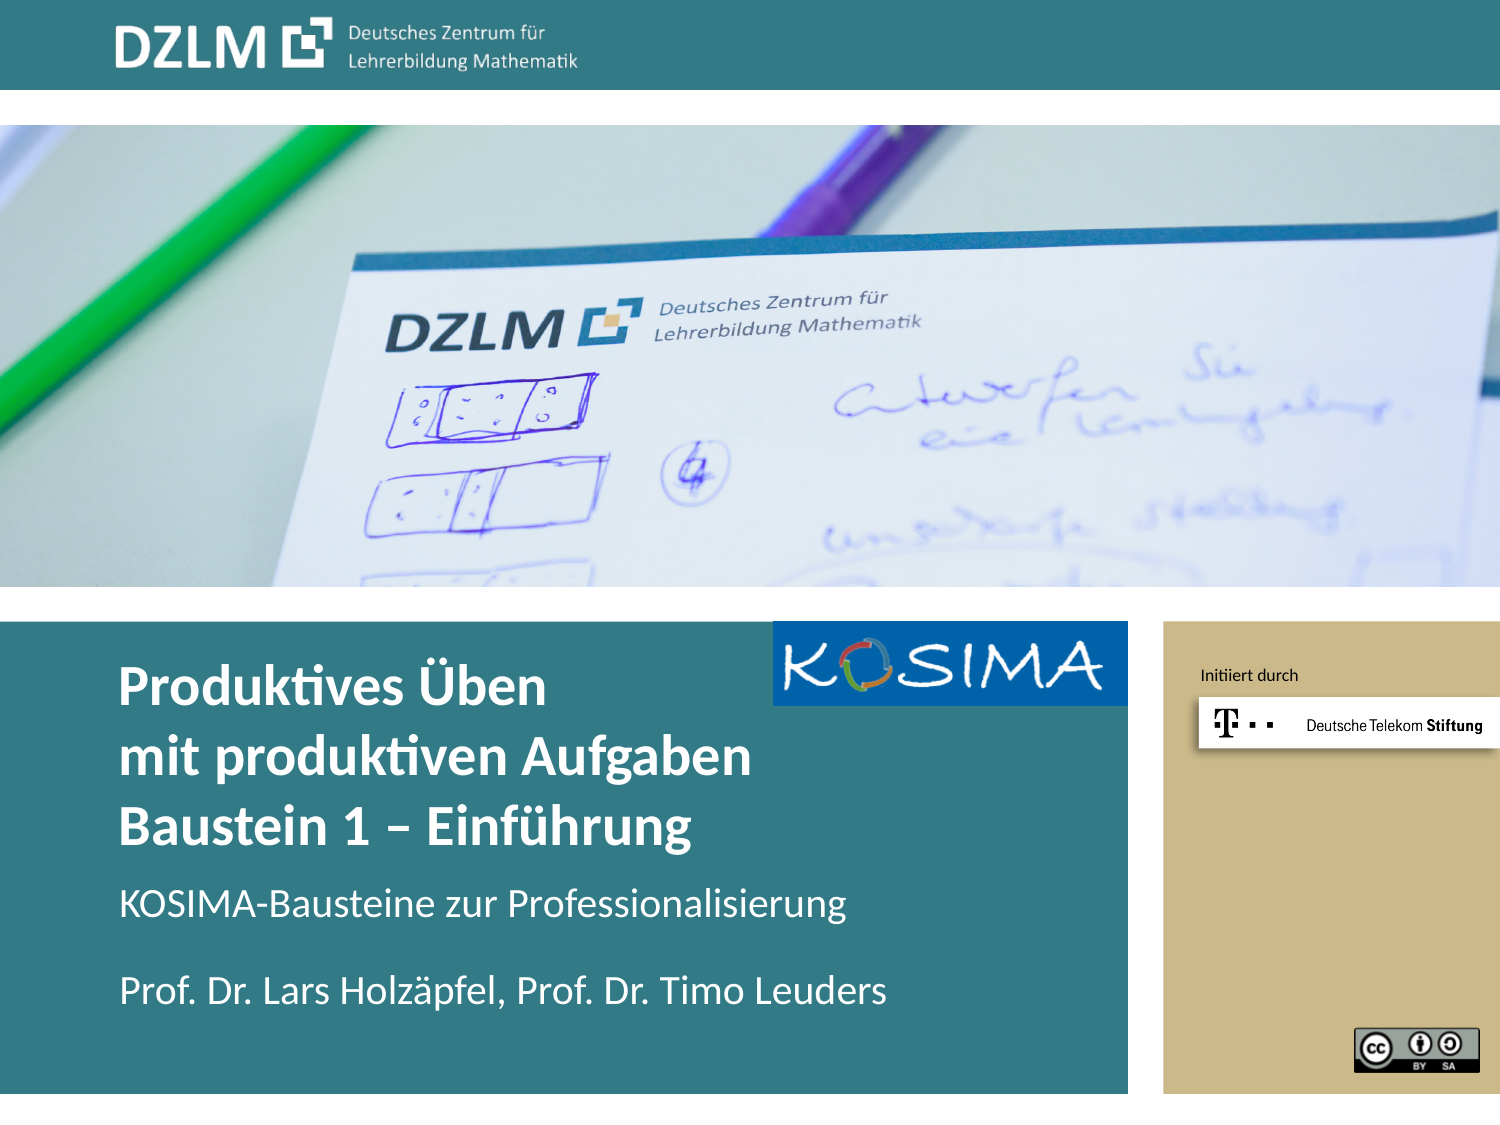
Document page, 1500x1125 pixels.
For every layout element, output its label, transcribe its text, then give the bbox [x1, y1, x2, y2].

subtitle KOSIMA-Bausteine zur Professionalisierung Prof. Dr. Lars Holzäpfel, Prof. Dr. Timo Leuders [101, 857, 1070, 1048]
title Produktives Üben mit produktiven Aufgaben Baustein 1 – Einführung [103, 658, 1069, 846]
picture [773, 621, 1128, 707]
picture [0, 125, 1500, 587]
picture [1353, 1027, 1480, 1074]
picture [1203, 697, 1493, 749]
